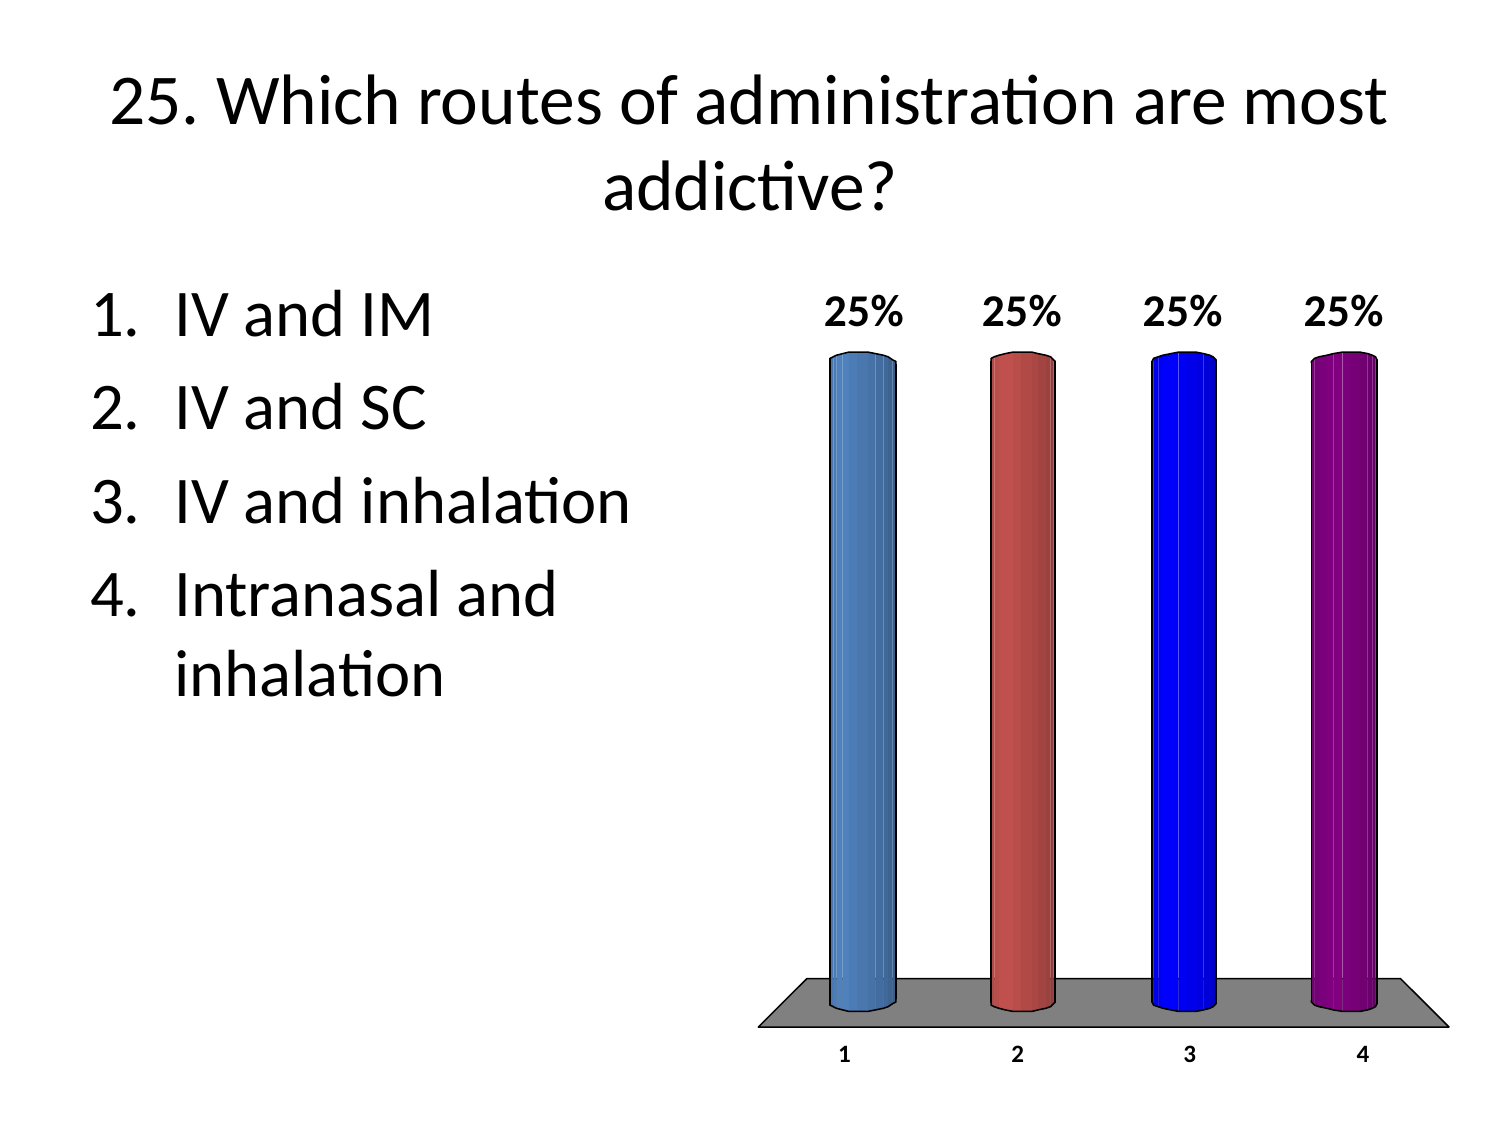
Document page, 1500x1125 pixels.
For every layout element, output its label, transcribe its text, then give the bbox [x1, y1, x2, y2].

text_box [739, 270, 1490, 1115]
title 25. Which routes of administration are most addictive? [75, 45, 1425, 233]
list IV and IM IV and SC IV and inhalation Intranasal and inhalation [75, 262, 750, 1005]
